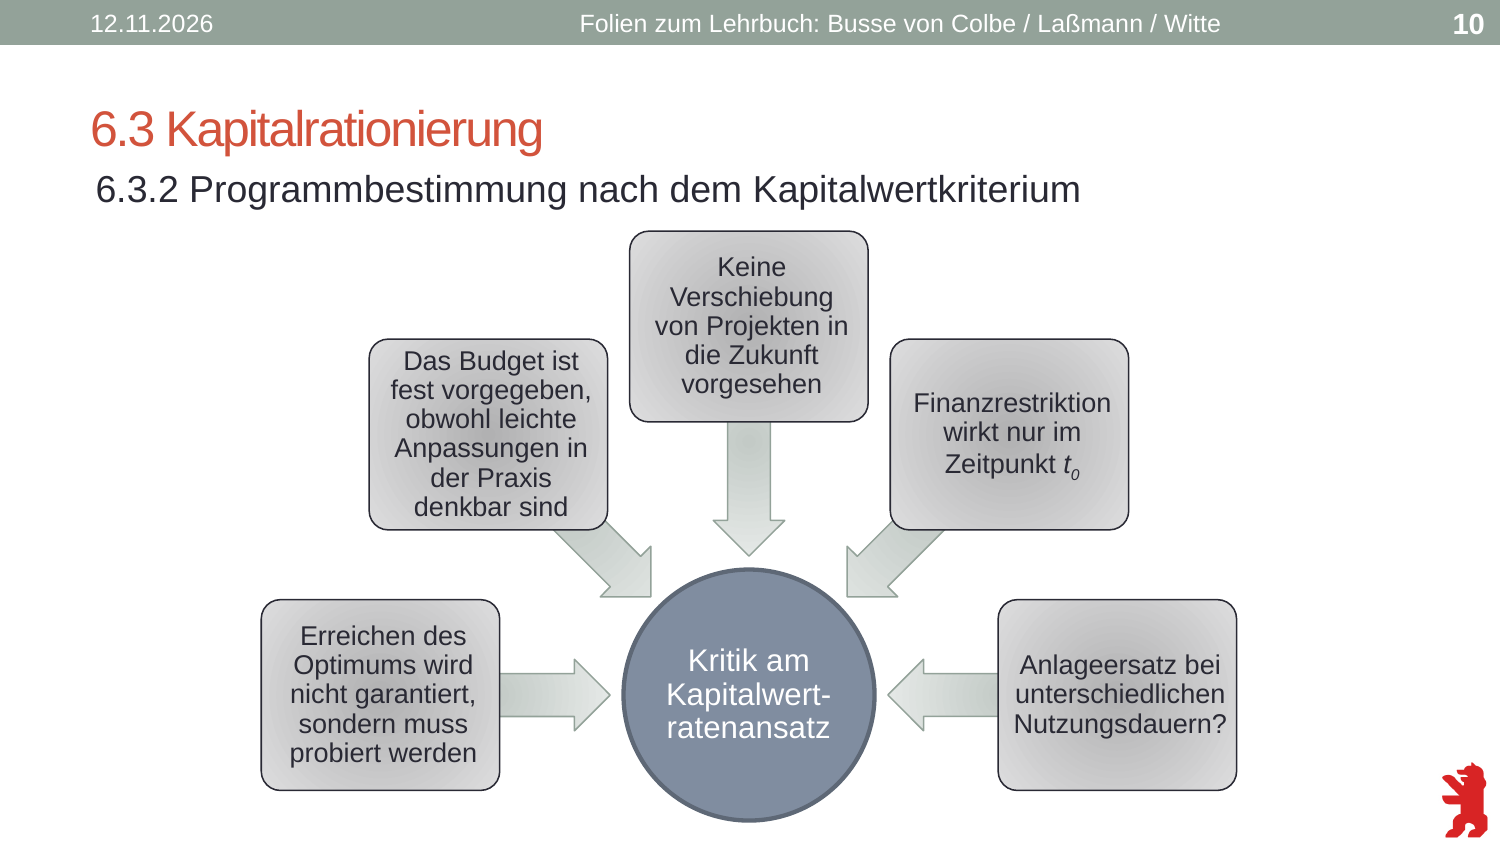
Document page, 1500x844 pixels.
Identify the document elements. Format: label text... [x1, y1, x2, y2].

title 6.3 Kapitalrationierung [75, 65, 1425, 188]
slide_number 10 [1325, 2, 1500, 43]
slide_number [75, 2, 550, 43]
footer Folien zum Lehrbuch: Busse von Colbe / Laßmann / Witte [562, 2, 1238, 43]
picture [1434, 760, 1500, 844]
text_box 6.3.2 Programmbestimmung nach dem Kapitalwertkriterium [80, 157, 1097, 217]
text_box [108, 230, 1390, 821]
